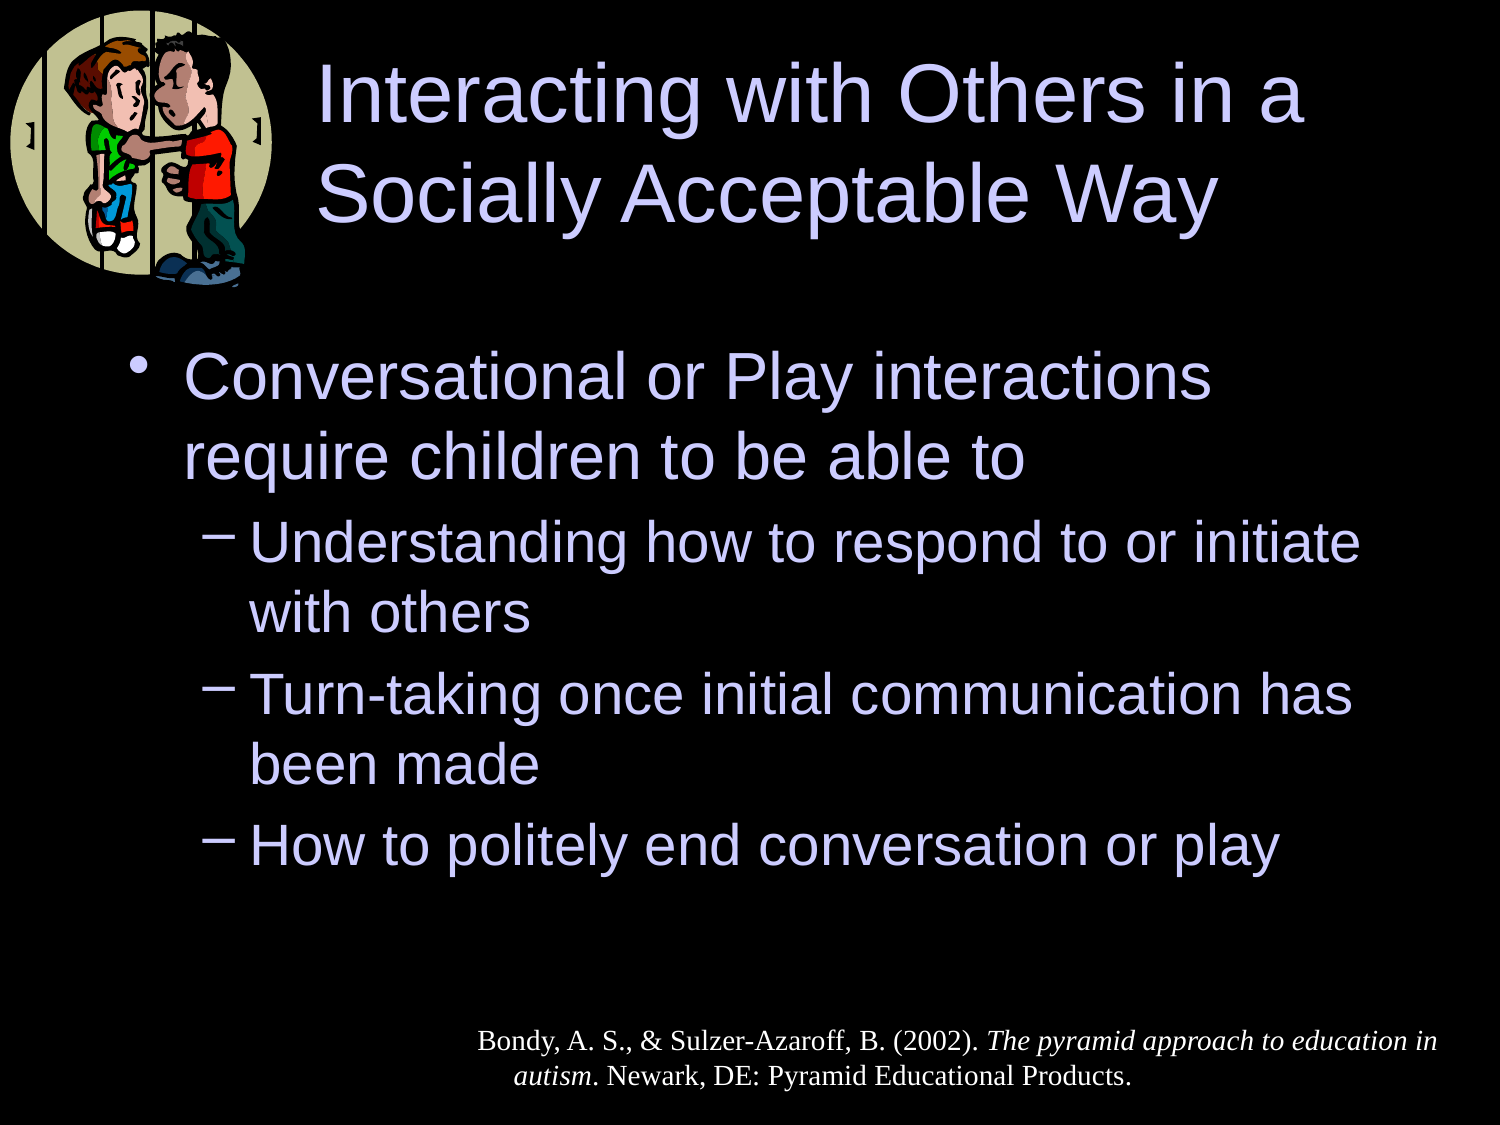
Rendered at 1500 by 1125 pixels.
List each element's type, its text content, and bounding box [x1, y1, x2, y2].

list Conversational or Play interactions require children to be able to Understanding how to respond to or initiate with others Turn-taking once initial communication has been made How to politely end conversation or play [112, 324, 1388, 1001]
title Interacting with Others in a Socially Acceptable Way [299, 99, 1388, 288]
picture [0, 0, 283, 296]
text_box Bondy, A. S., & Sulzer-Azaroff, B. (2002). The pyramid approach to education in autism. Newark, DE: Pyramid Educational Products. [462, 1014, 1463, 1099]
